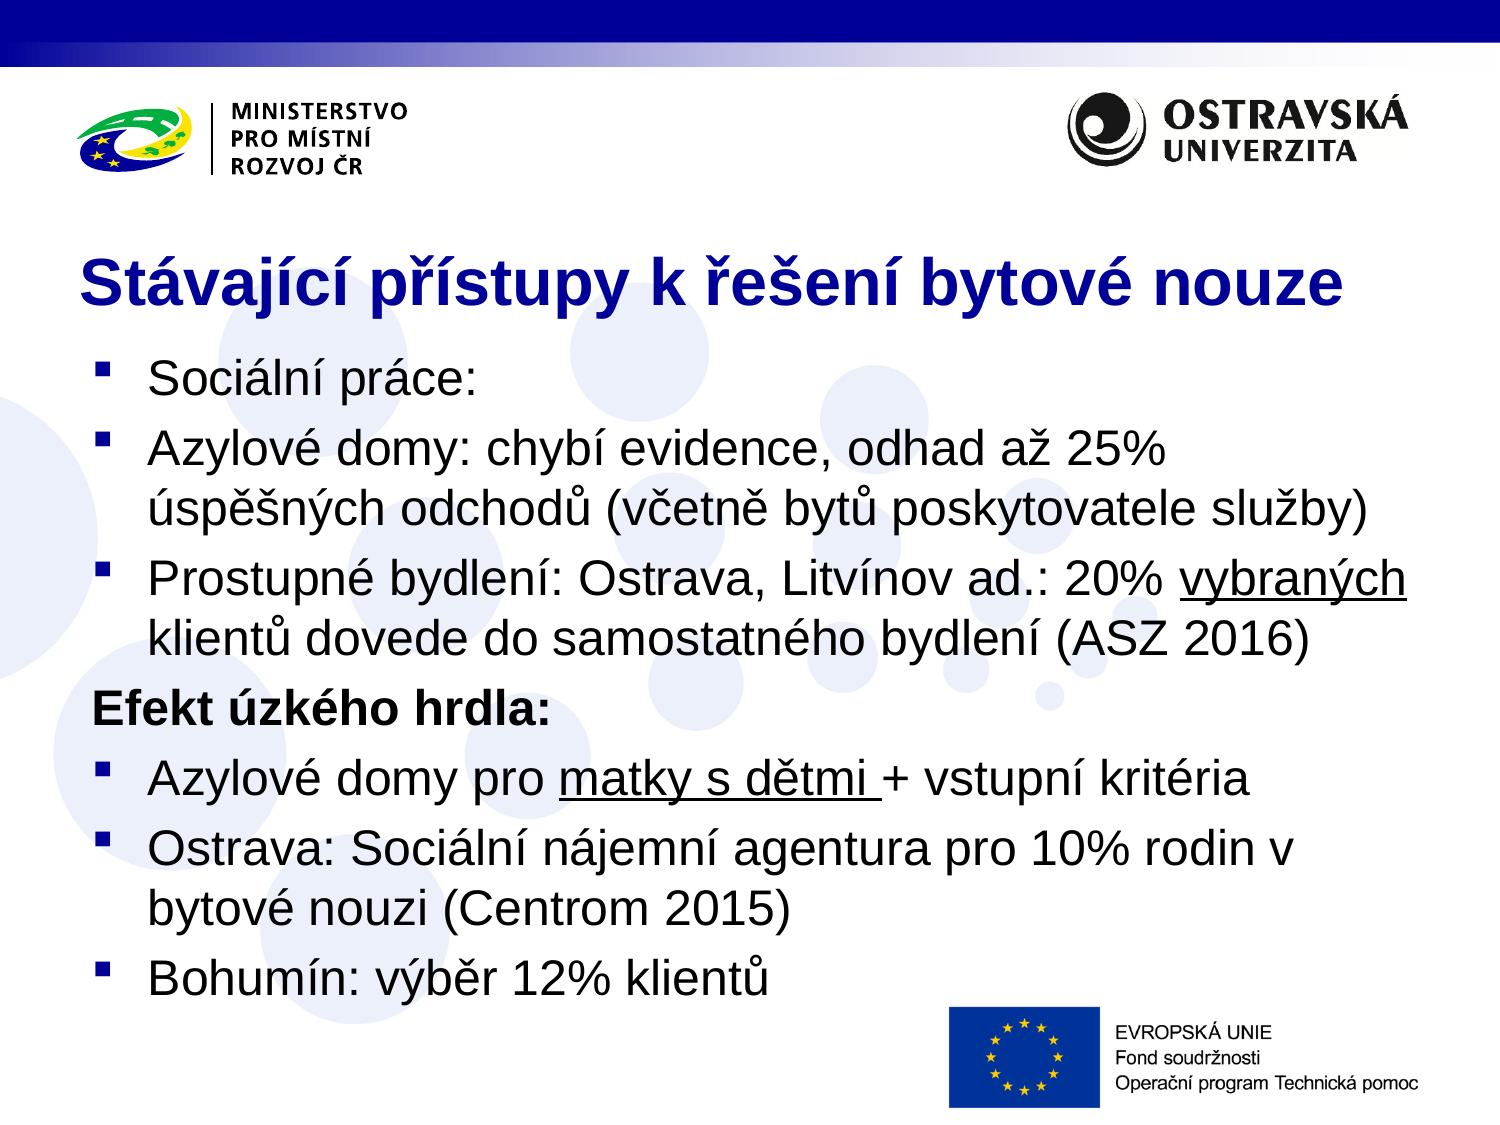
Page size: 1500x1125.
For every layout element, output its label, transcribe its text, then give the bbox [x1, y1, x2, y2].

picture [0, 267, 1452, 1125]
picture [1053, 77, 1426, 185]
list Sociální práce: Azylové domy: chybí evidence, odhad až 25% úspěšných odchodů (včetně bytů poskytovatele služby) Prostupné bydlení: Ostrava, Litvínov ad.: 20% vybraných klientů dovede do samostatného bydlení (ASZ 2016) Efekt úzkého hrdla: Azylové domy pro matky s dětmi + vstupní kritéria Ostrava: Sociální nájemní agentura pro 10% rodin v bytové nouzi (Centrom 2015) Bohumín: výběr 12% klientů [76, 338, 1427, 976]
title Stávající přístupy k řešení bytové nouze [64, 231, 1425, 315]
